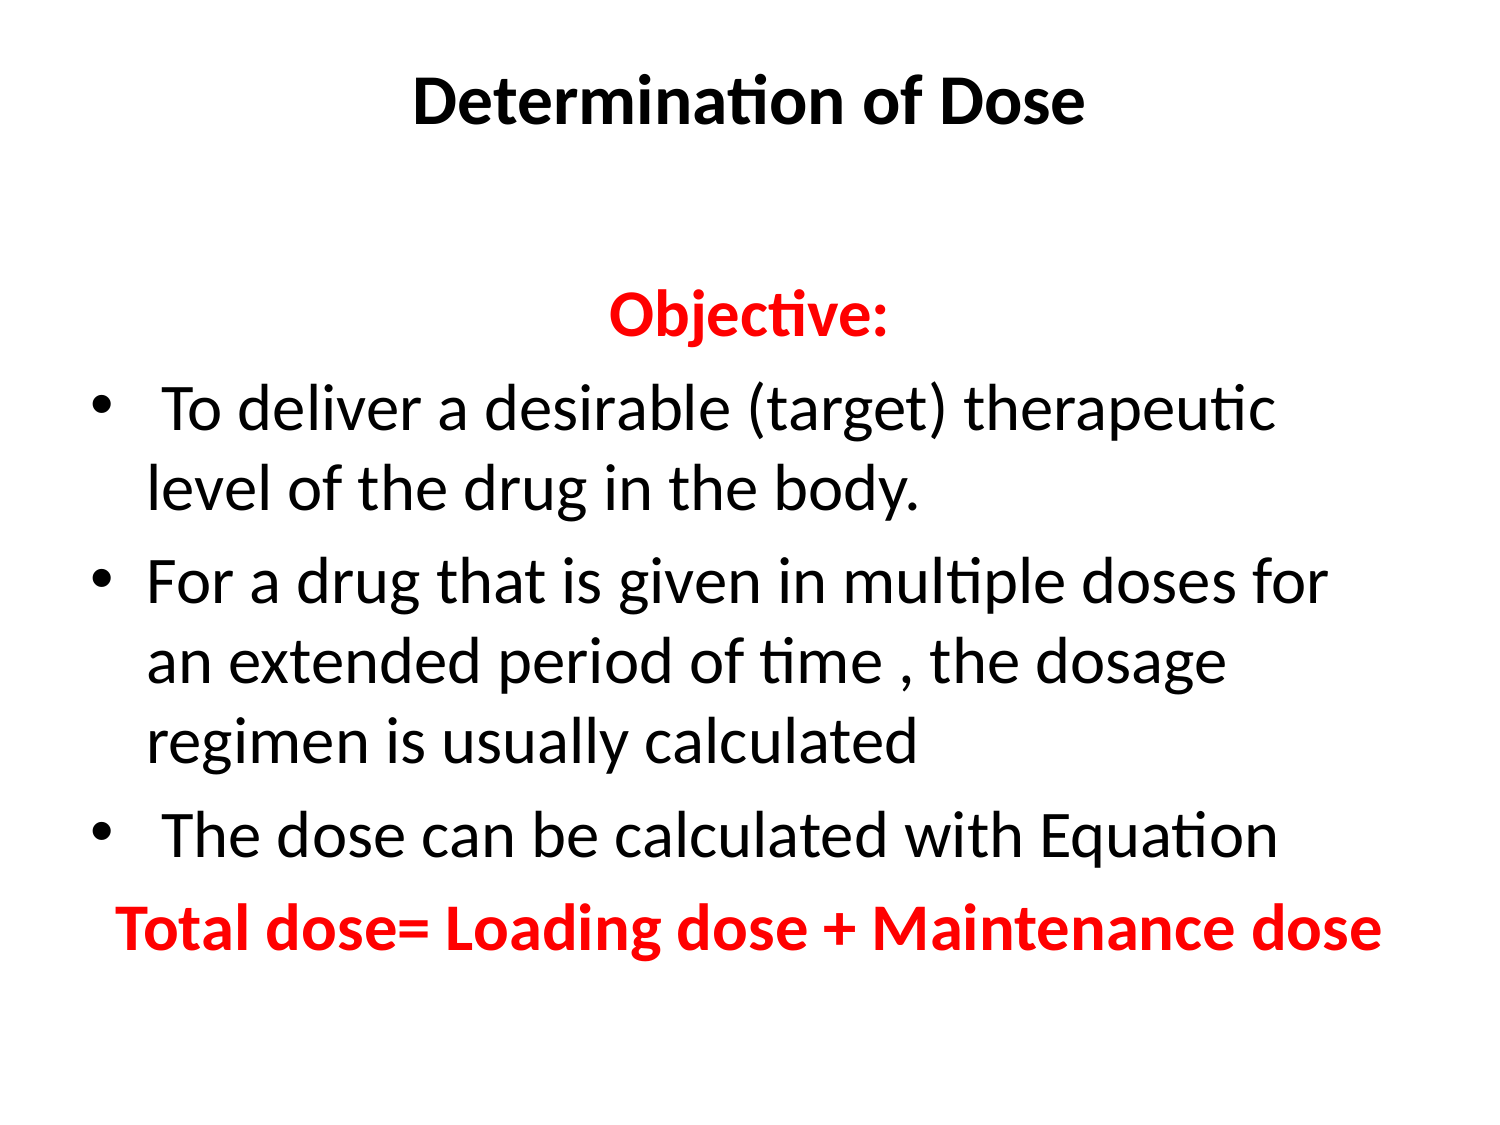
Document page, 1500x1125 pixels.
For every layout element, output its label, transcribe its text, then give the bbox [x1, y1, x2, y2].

title Determination of Dose [75, 45, 1425, 233]
list Objective: To deliver a desirable (target) therapeutic level of the drug in the body. For a drug that is given in multiple doses for an extended period of time , the dosage regimen is usually calculated The dose can be calculated with Equation Total dose= Loading dose + Maintenance dose [75, 262, 1425, 1005]
